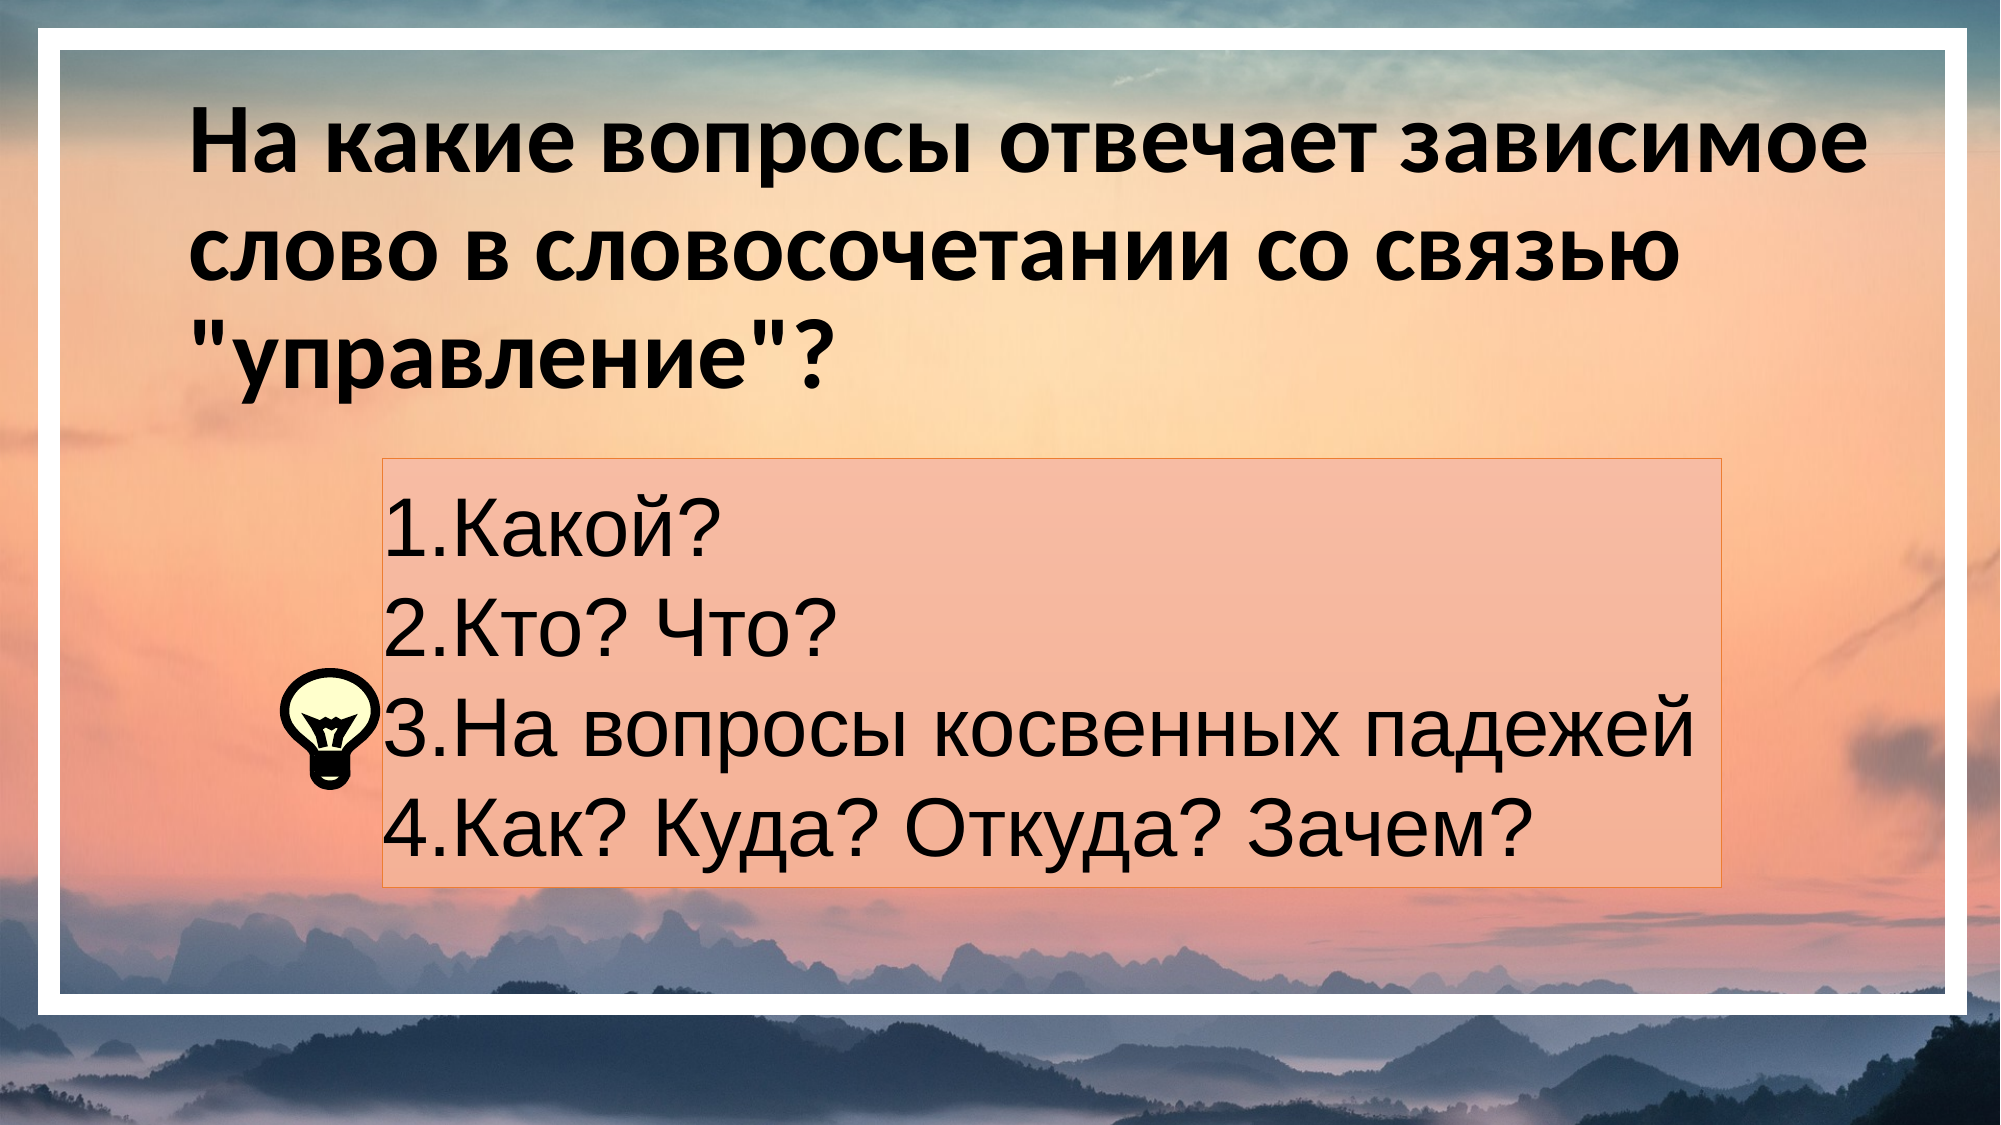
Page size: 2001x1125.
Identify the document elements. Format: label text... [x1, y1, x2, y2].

text_box [24, 24, 175, 175]
text_box [284, 672, 376, 786]
text_box 1.Какой? 2.Кто? Что? 3.На вопросы косвенных падежей 4.Как? Куда? Откуда? Зачем? [382, 458, 1722, 888]
picture [0, 0, 2000, 1125]
list На какие вопросы отвечает зависимое слово в словосочетании со связью "управление"? [173, 79, 1899, 793]
